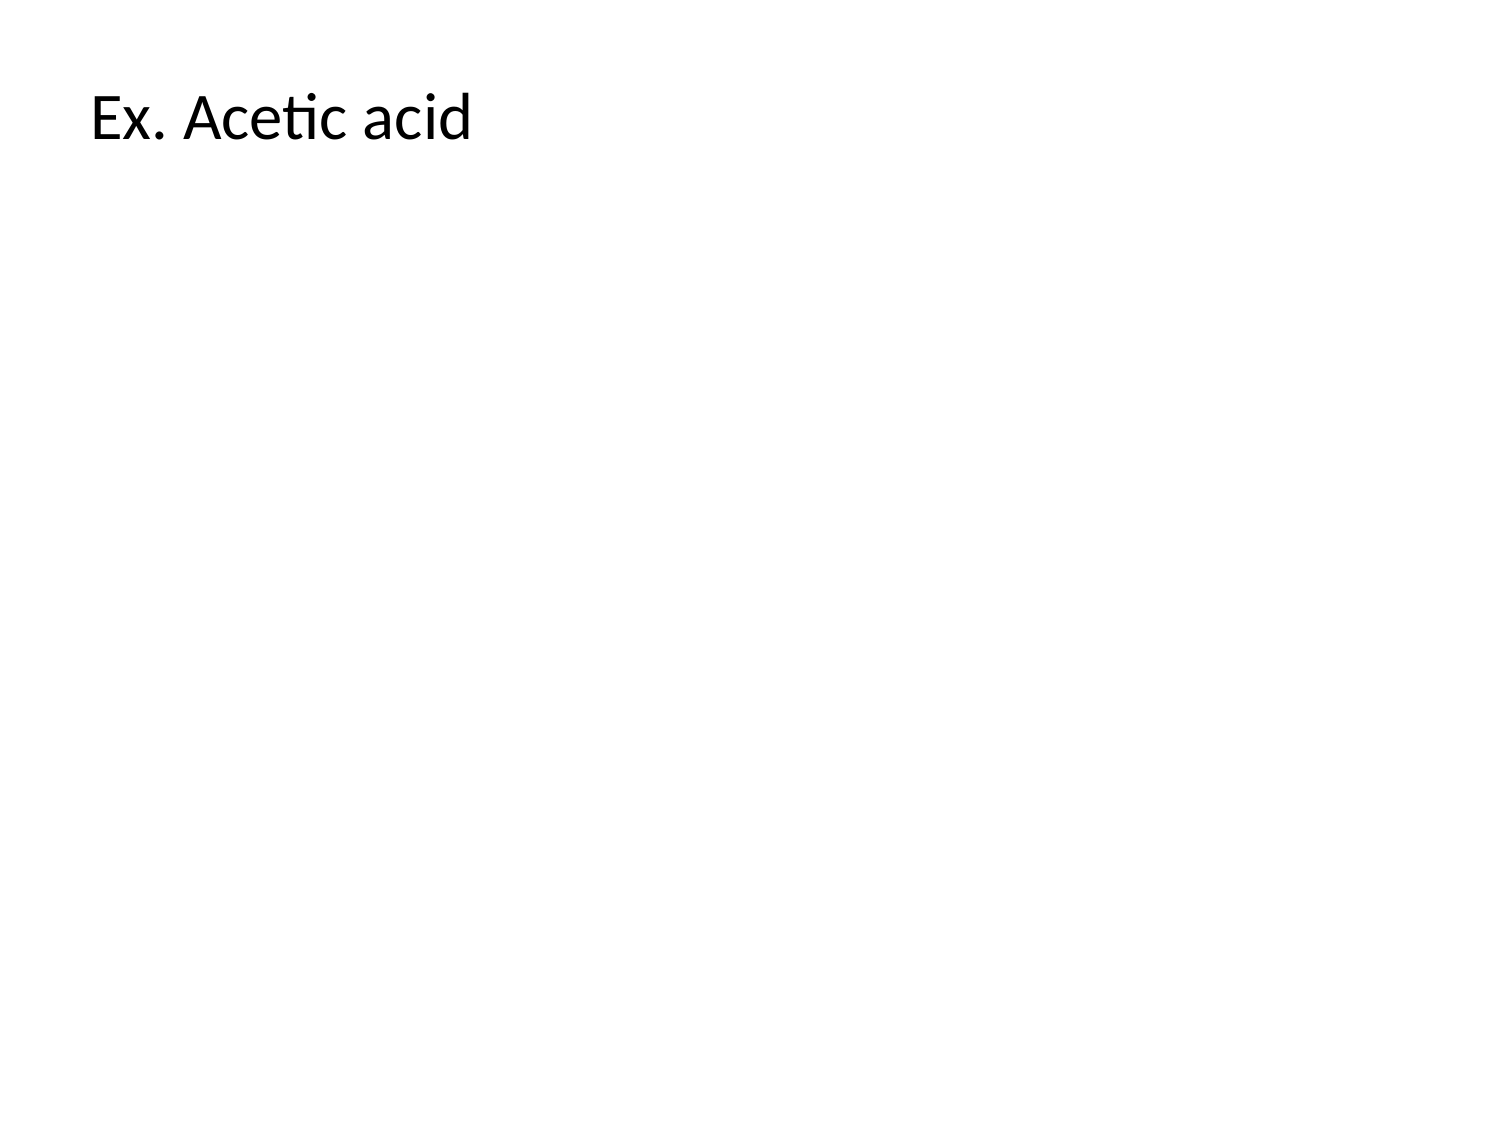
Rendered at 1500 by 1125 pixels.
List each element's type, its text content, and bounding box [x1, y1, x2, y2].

list Ex. Acetic acid [75, 65, 1425, 1005]
